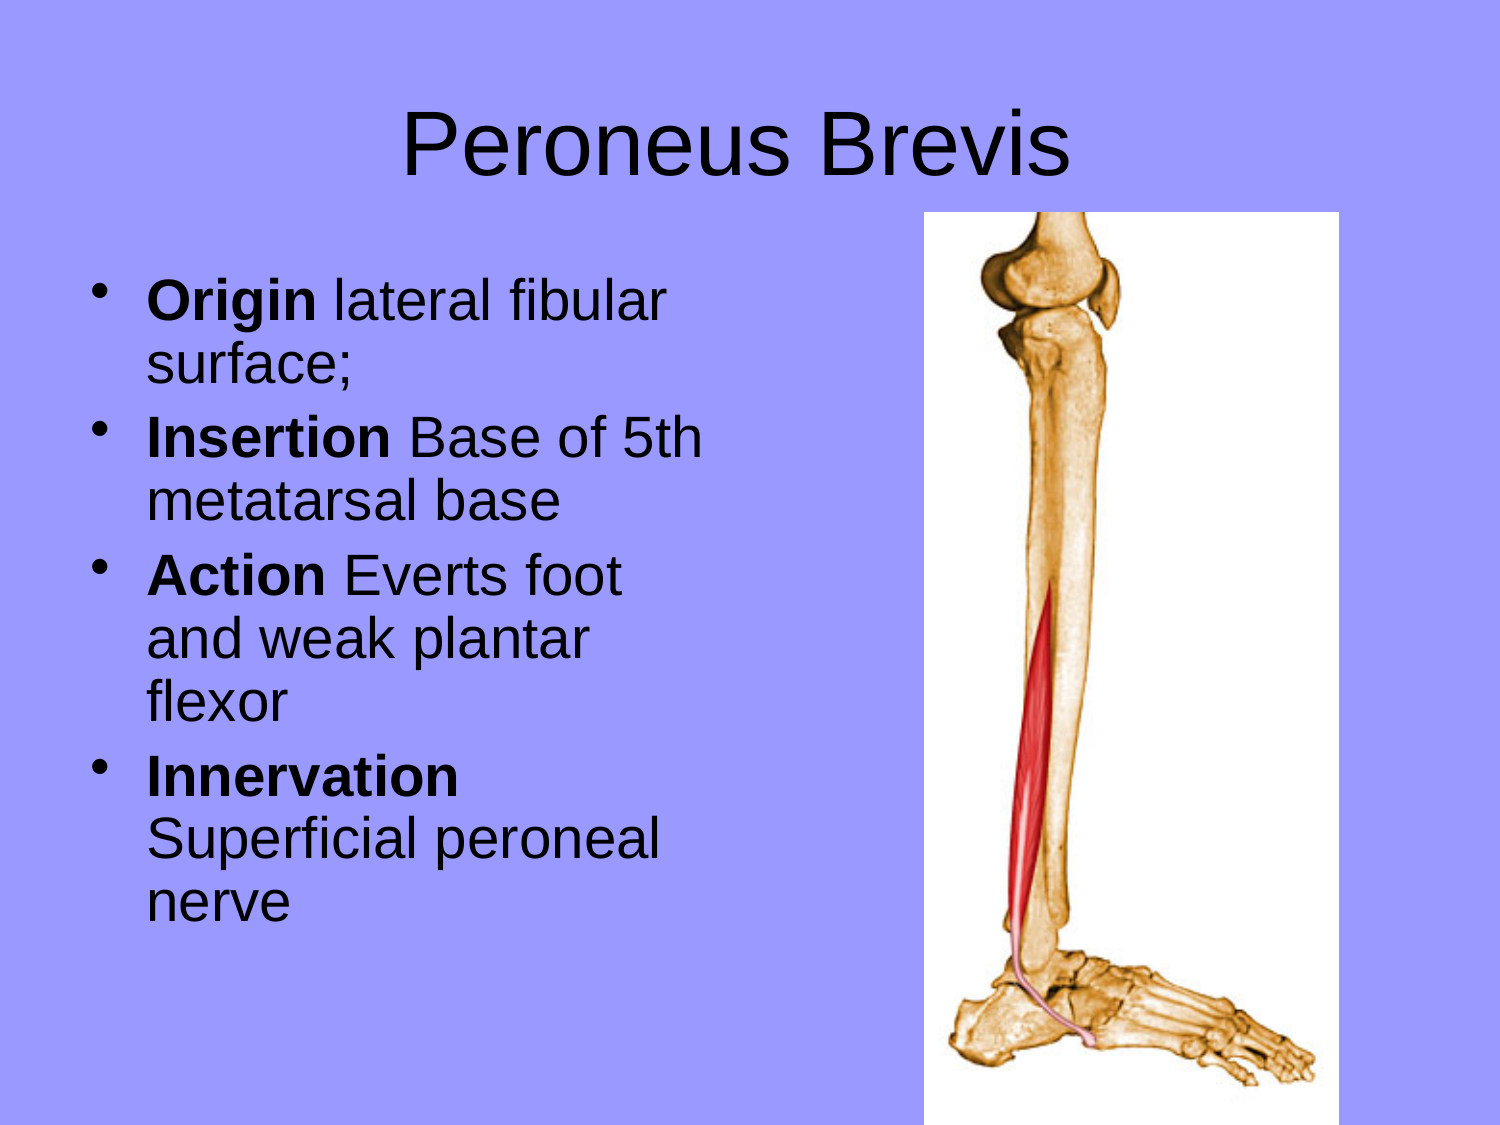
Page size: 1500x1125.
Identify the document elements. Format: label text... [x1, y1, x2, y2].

title Peroneus Brevis [75, 45, 1425, 233]
list Origin lateral fibular surface; Insertion Base of 5th metatarsal base Action Everts foot and weak plantar flexor Innervation Superficial peroneal nerve [75, 262, 738, 1005]
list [924, 212, 1340, 1125]
